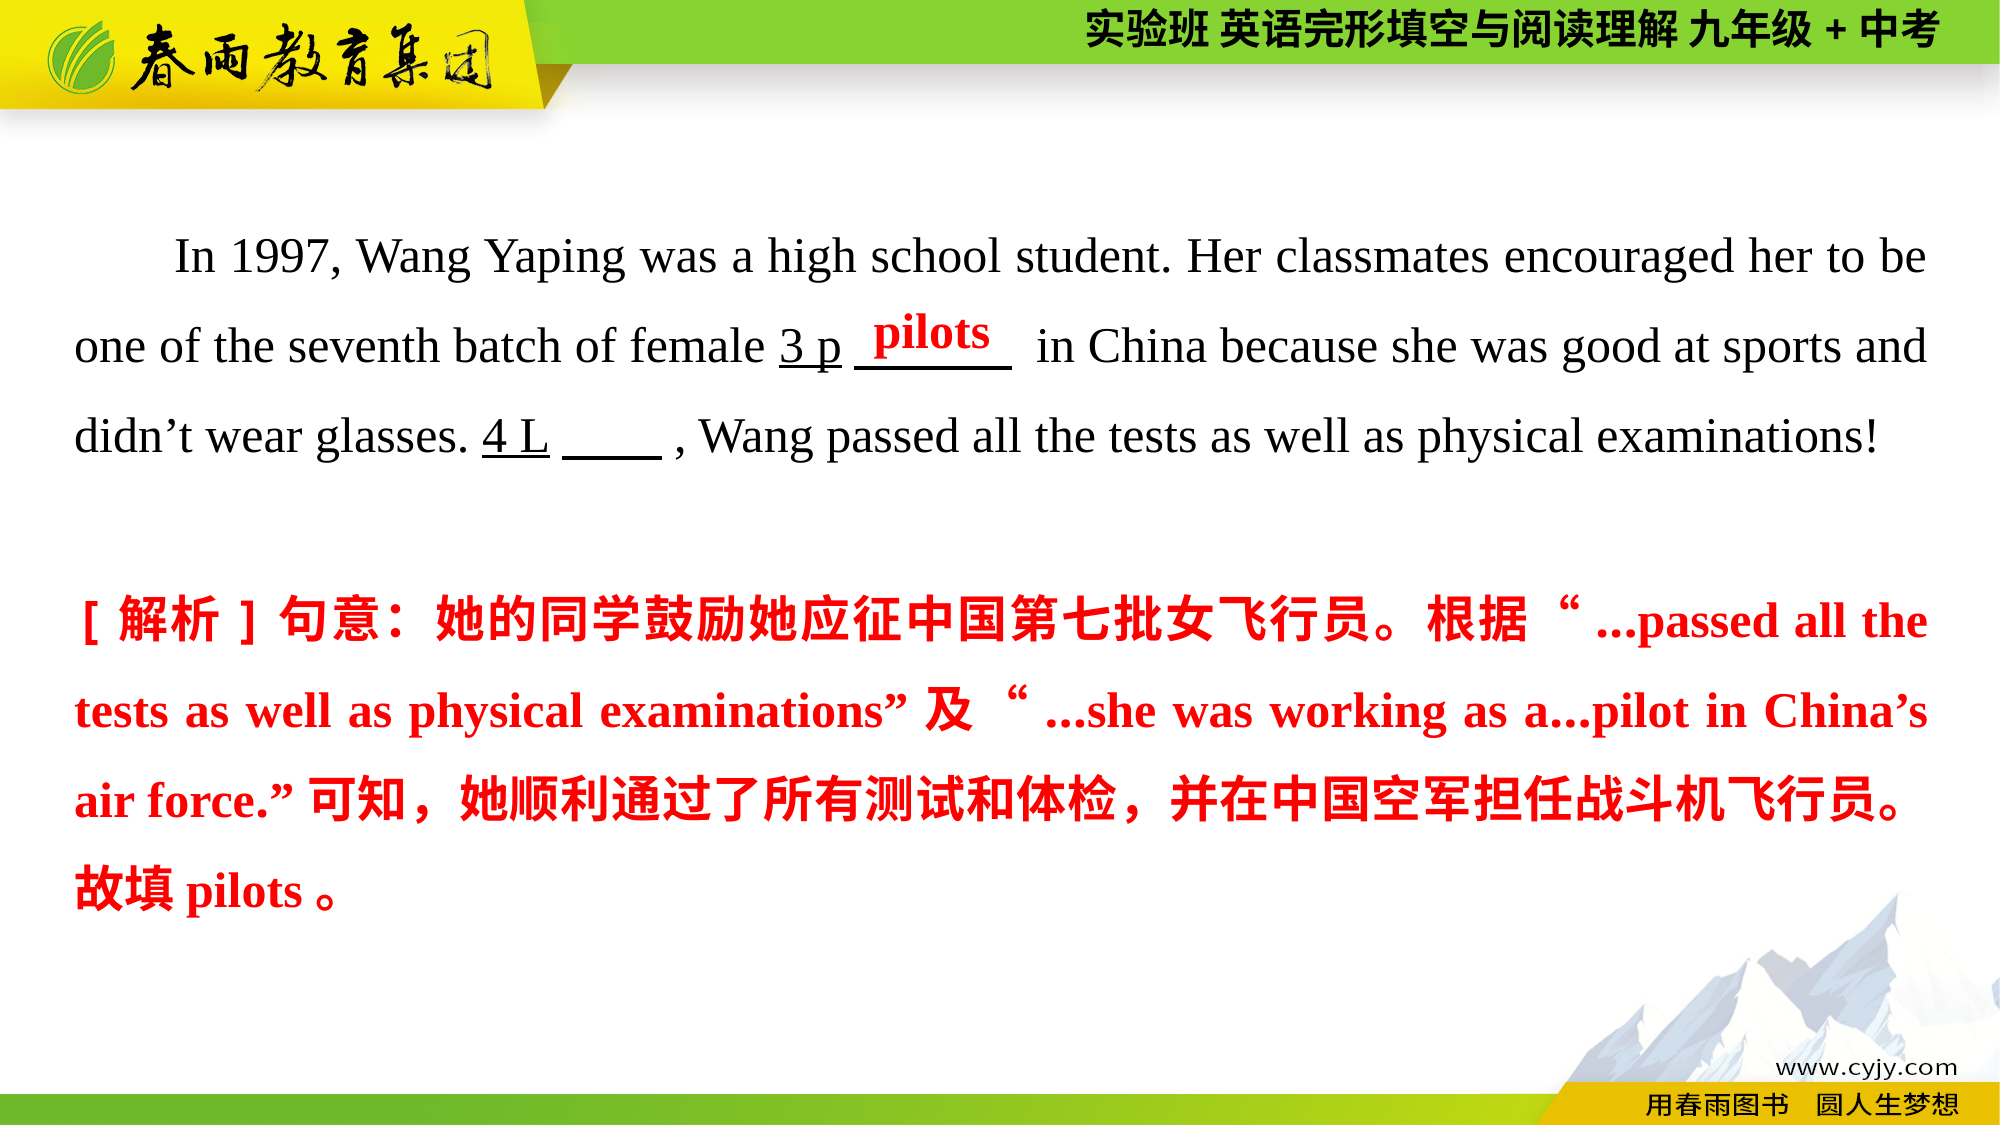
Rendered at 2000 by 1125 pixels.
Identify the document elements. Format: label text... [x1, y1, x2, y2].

list In 1997, Wang Yaping was a high school student. Her classmates encouraged her to be one of the seventh batch of female 3 p in China because she was good at sports and didn’t wear glasses. 4 L , Wang passed all the tests as well as physical examinations! [59, 185, 1944, 473]
text_box [解析]句意：她的同学鼓励她应征中国第七批女飞行员。根据“...passed all the tests as well as physical examinations”及“...she was working as a...pilot in China’s air force.”可知，她顺利通过了所有测试和体检，并在中国空军担任战斗机飞行员。故填pilots。 [59, 549, 1944, 925]
picture [0, 0, 2000, 1125]
text_box pilots [858, 290, 1006, 366]
